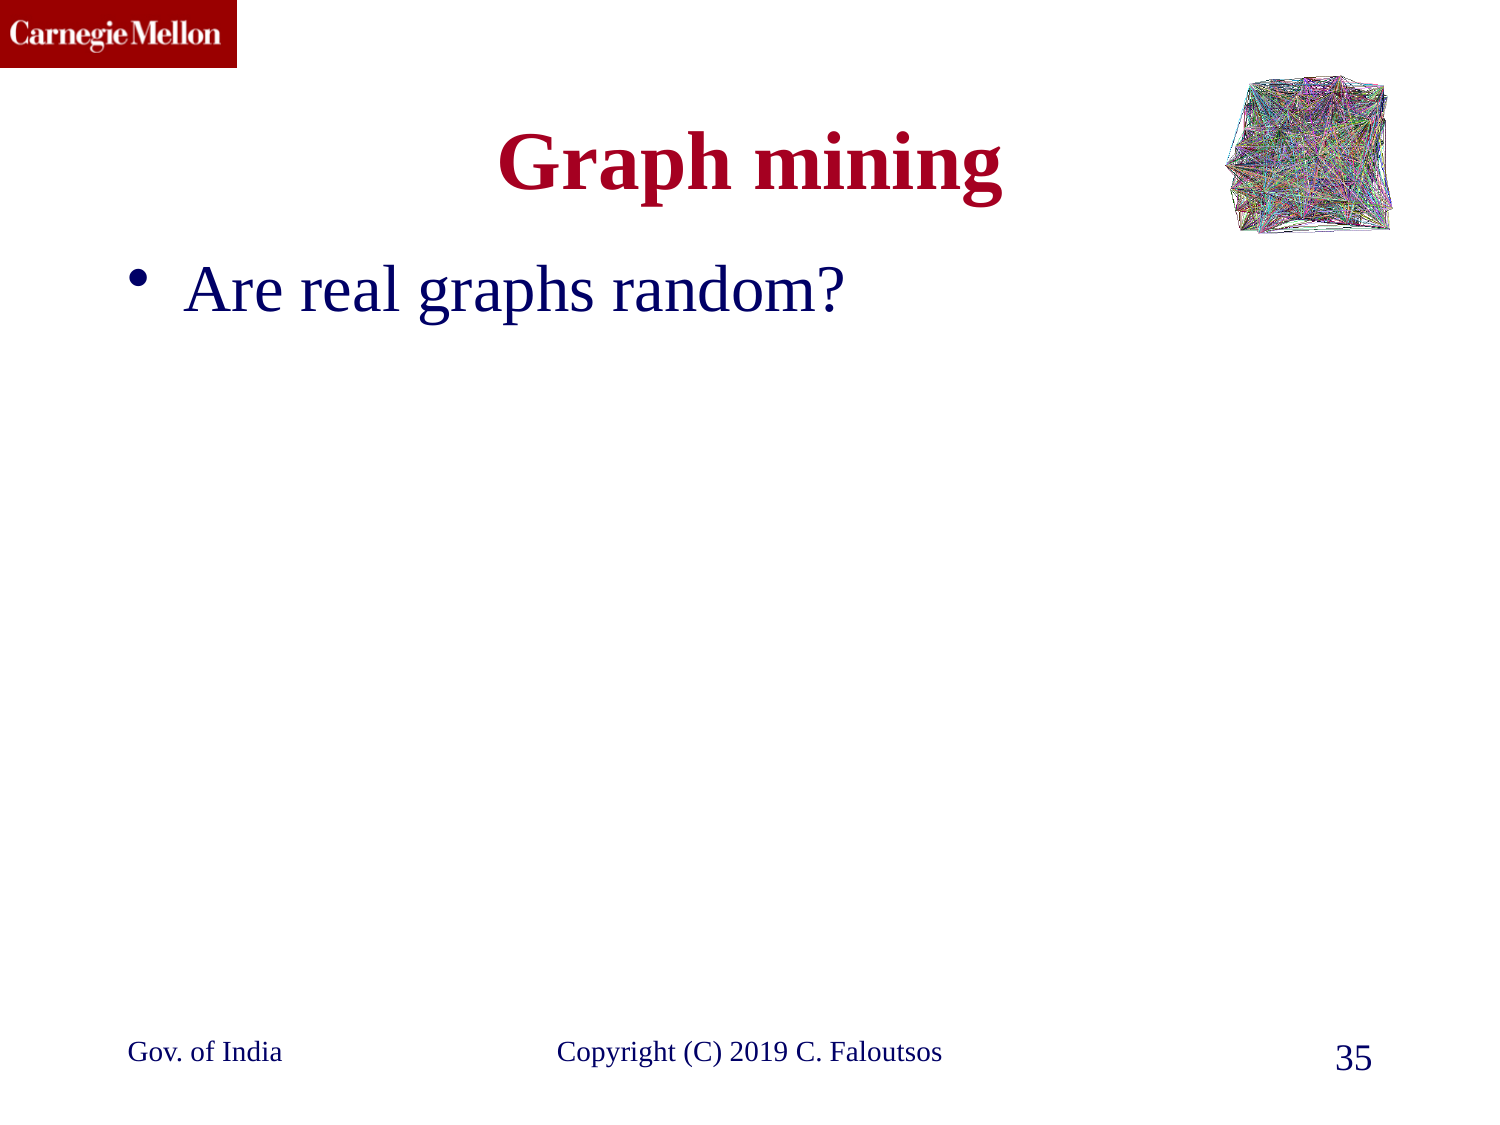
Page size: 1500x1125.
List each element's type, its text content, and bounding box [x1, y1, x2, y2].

title Graph mining [112, 99, 1209, 213]
picture [0, 0, 237, 68]
slide_number 35 [1074, 1024, 1388, 1101]
list Are real graphs random? [112, 237, 1388, 1001]
footer Copyright (C) 2019 C. Faloutsos [512, 1024, 988, 1101]
slide_number Gov. of India [112, 1024, 426, 1101]
picture [1214, 49, 1408, 263]
